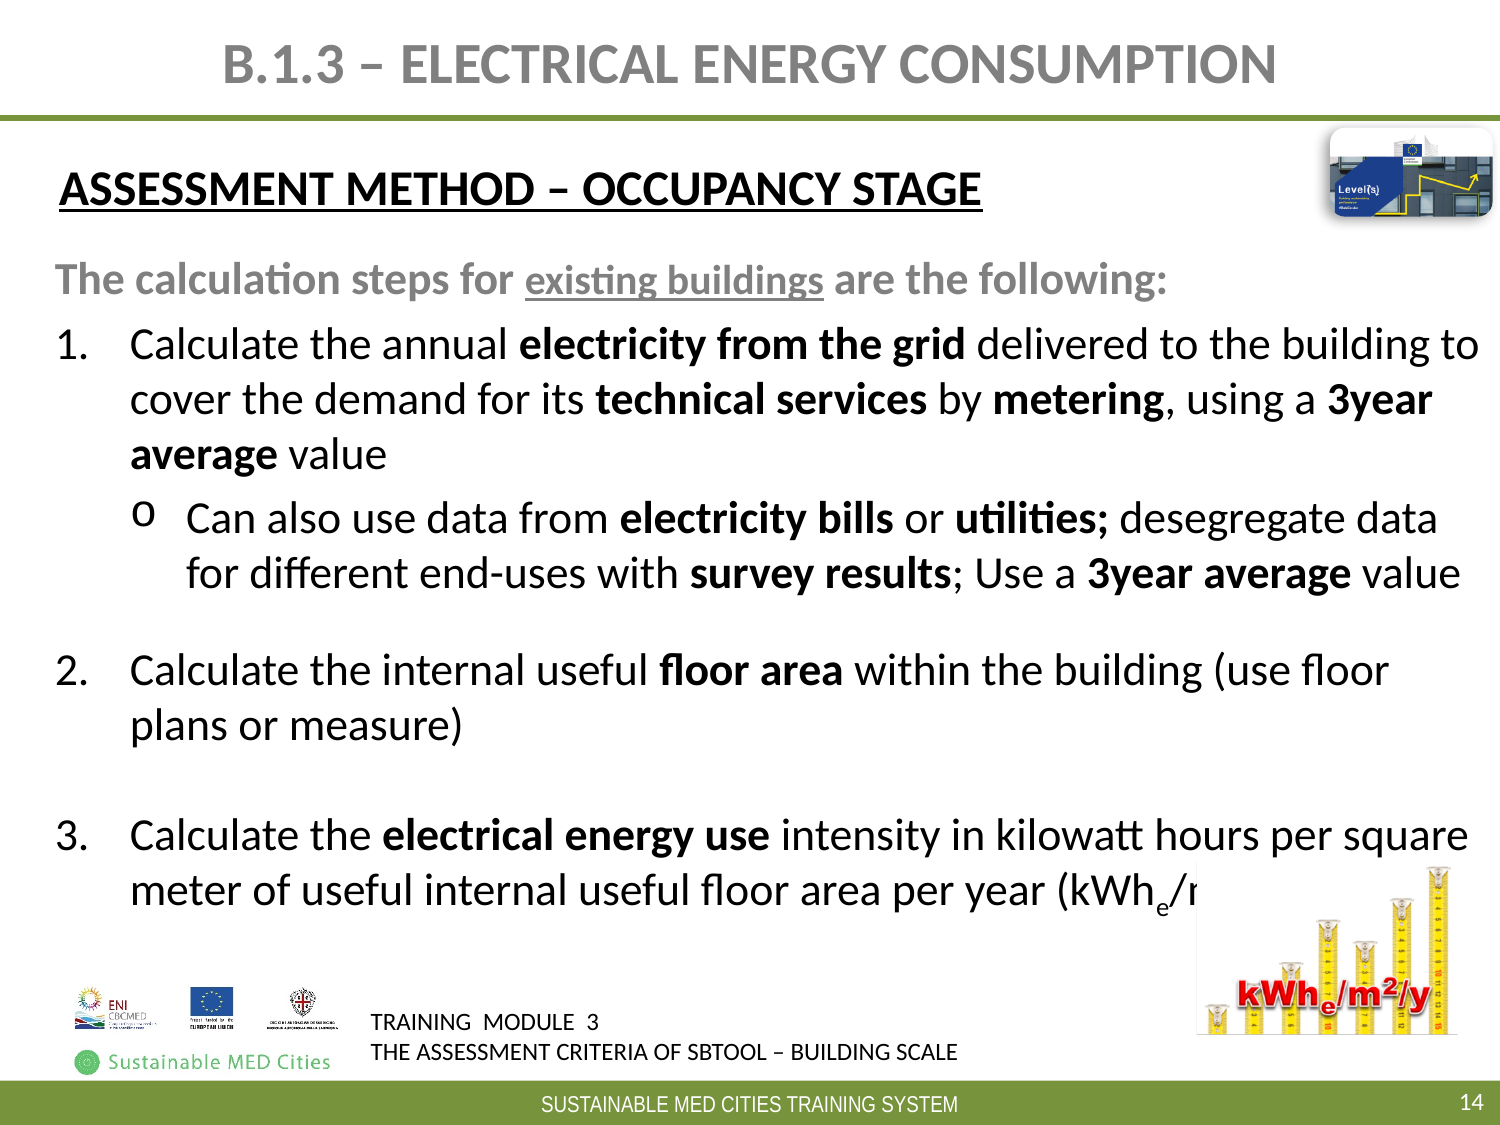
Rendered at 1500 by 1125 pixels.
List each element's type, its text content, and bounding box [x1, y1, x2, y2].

picture [62, 978, 356, 1080]
slide_number 14 [1148, 1078, 1499, 1125]
title B.1.3 – ELECTRICAL ENERGY CONSUMPTION [0, 0, 1500, 121]
text_box Calculate the internal useful floor area within the building (use floor plans or measure) Calculate the electrical energy use intensity in kilowatt hours per square meter of useful internal useful floor area per year (kWhe/m2/y) [39, 632, 1500, 897]
picture [1329, 127, 1493, 217]
text_box The calculation steps for existing buildings are the following: Calculate the annual electricity from the grid delivered to the building to cover the demand for its technical services by metering, using a 3year average value Can also use data from electricity bills or utilities; desegregate data for different end-uses with survey results; Use a 3year average value [39, 241, 1500, 632]
text_box ASSESSMENT METHOD – OCCUPANCY STAGE [43, 147, 1331, 235]
picture [1166, 861, 1500, 1043]
